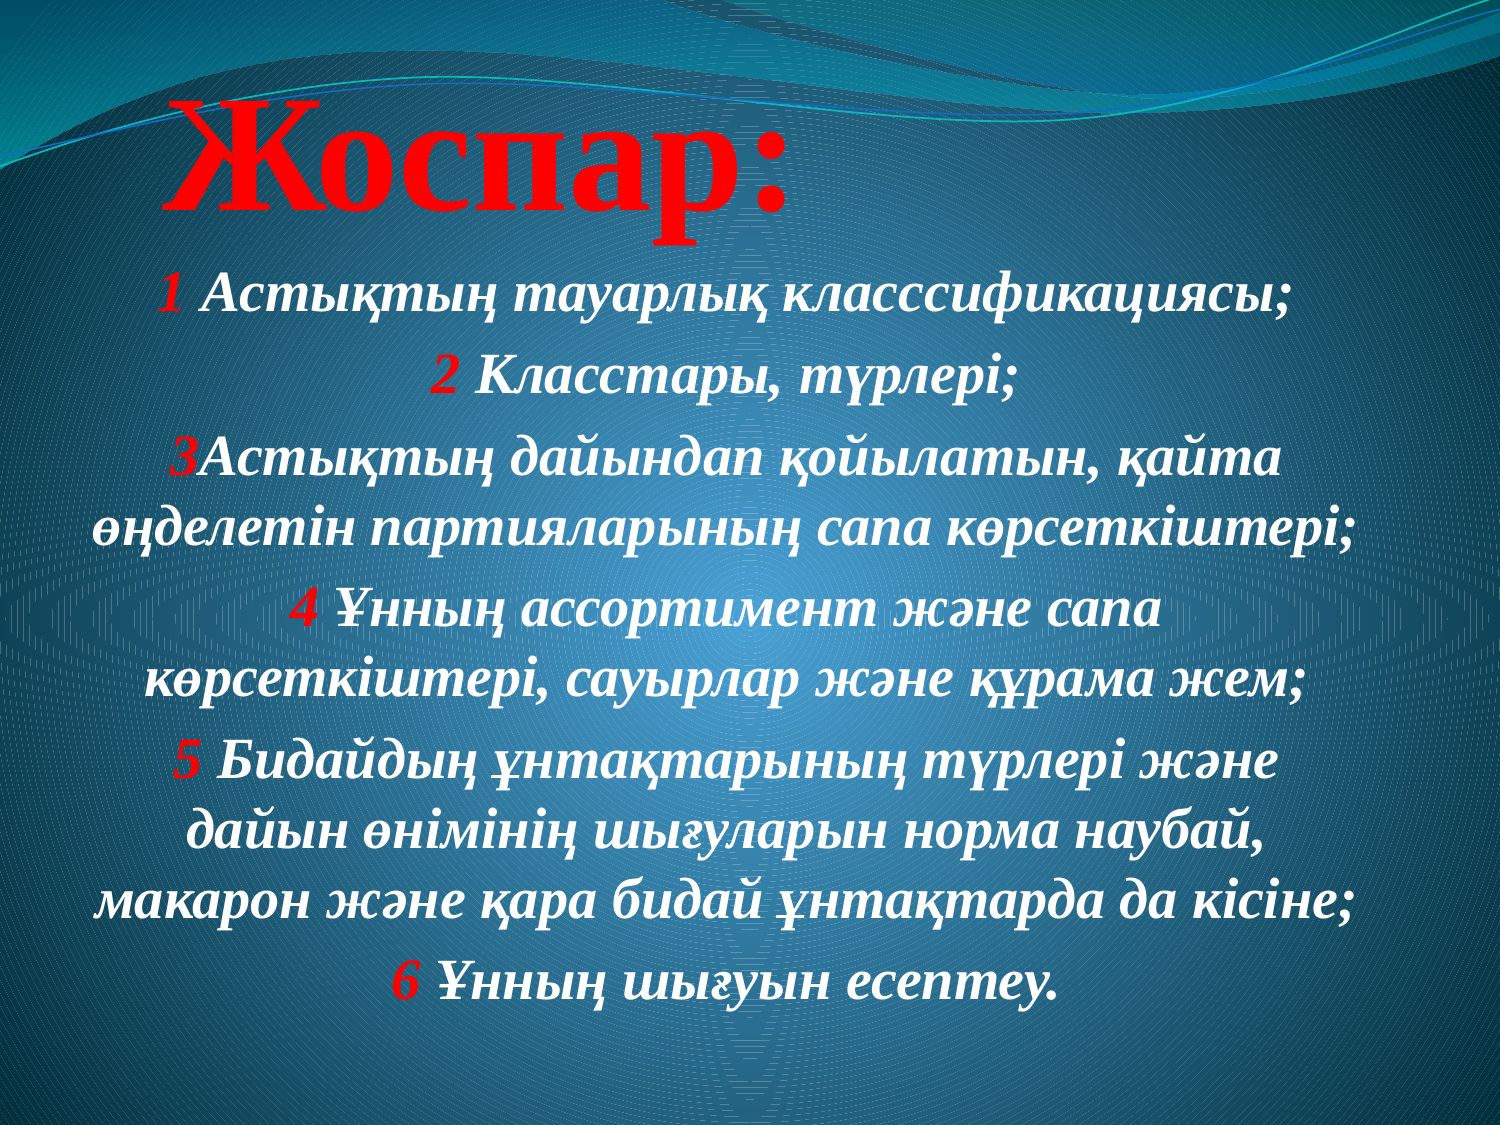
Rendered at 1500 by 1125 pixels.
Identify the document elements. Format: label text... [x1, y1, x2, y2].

title Жоспар: [23, 46, 804, 244]
subtitle 1 Астықтың тауарлық класссификациясы; 2 Класстары, түрлері; 3Астықтың дайындап қойылатын, қайта өңделетiн партияларының сапа көрсеткiштерi; 4 Ұнның ассортимент және сапа көрсеткiштерi, сауырлар және құрама жем; 5 Бидайдың ұнтақтарының түрлерi және дайын өнiмінiң шығуларын норма наубай, макарон және қара бидай ұнтақтарда да кiсiне; 6 Ұнның шығуын есептеу. [87, 246, 1376, 818]
